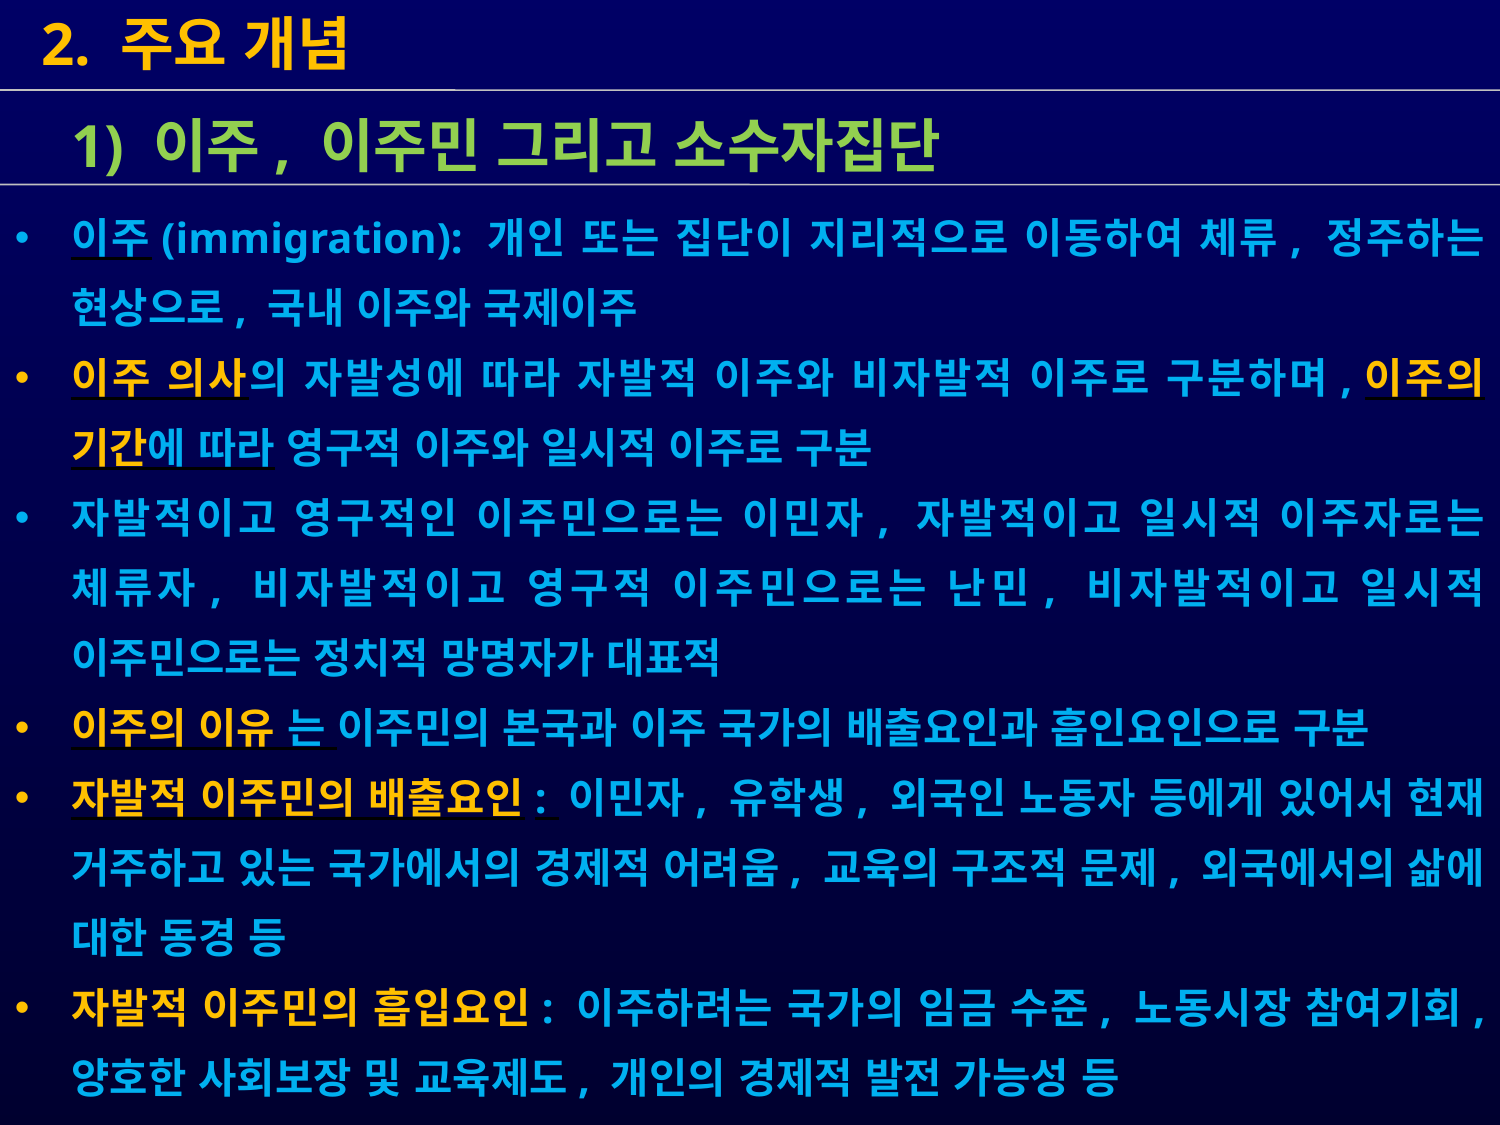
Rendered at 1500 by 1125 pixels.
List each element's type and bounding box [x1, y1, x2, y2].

text_box [0, 0, 1500, 1109]
